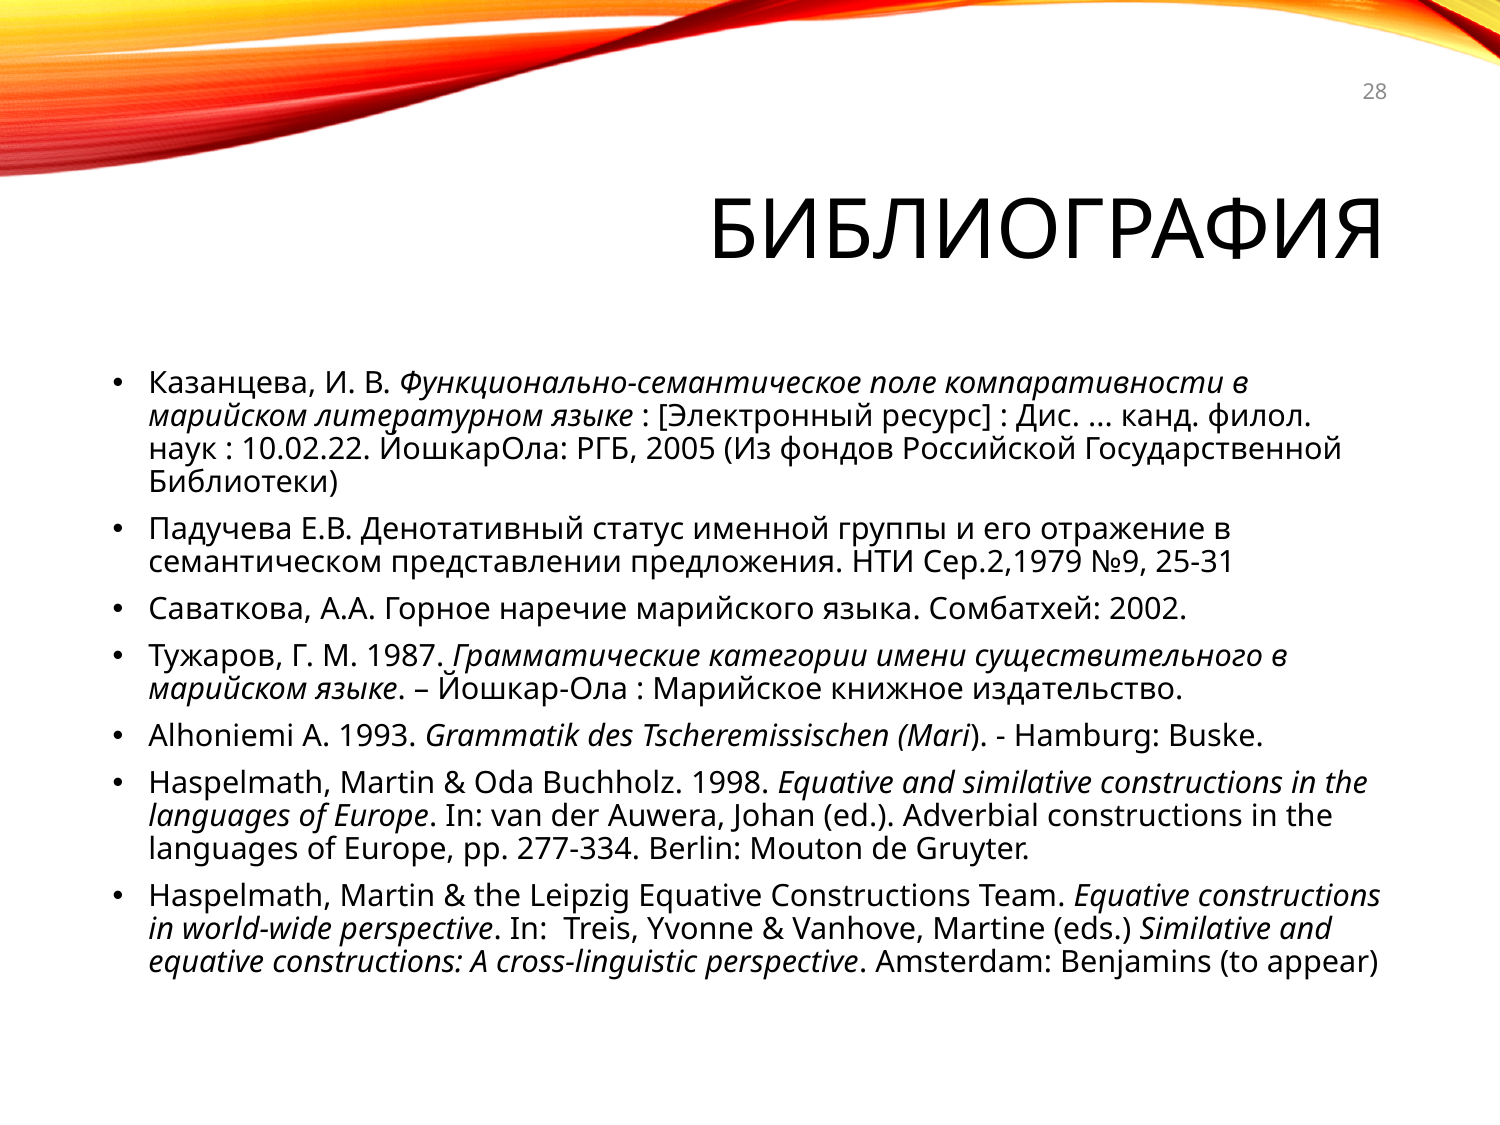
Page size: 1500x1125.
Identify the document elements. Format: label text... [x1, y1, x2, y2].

title библиография [356, 125, 1403, 338]
slide_number 28 [1078, 62, 1403, 123]
list Казанцева, И. В. Функционально-семантическое поле компаративности в марийском литературном языке : [Электронный ресурс] : Дис. ... канд. филол. наук : 10.02.22. ЙошкарОла: РГБ, 2005 (Из фондов Российской Государственной Библиотеки) Падучева Е.В. Денотативный статус именной группы и его отражение в семантическом представлении предложения. НТИ Сер.2,1979 №9, 25-31 Саваткова, А.А. Горное наречие марийского языка. Сомбатхей: 2002. Тужаров, Г. М. 1987. Грамматические категории имени существительного в марийском языке. – Йошкар-Ола : Марийское книжное издательство. Alhoniemi A. 1993. Grammatik des Tscheremissischen (Mari). - Hamburg: Buske. Haspelmath, Martin & Oda Buchholz. 1998. Equative and similative constructions in the languages of Europe. In: van der Auwera, Johan (ed.). Adverbial constructions in the languages of Europe, pp. 277-334. Berlin: Mouton de Gruyter. Haspelmath, Martin & the Leipzig Equative Constructions Team. Equative constructions in world-wide perspective. In: Treis, Yvonne & Vanhove, Martine (eds.) Similative and equative constructions: A cross-linguistic perspective. Amsterdam: Benjamins (to appear) [97, 360, 1403, 1028]
picture [0, 0, 1500, 178]
